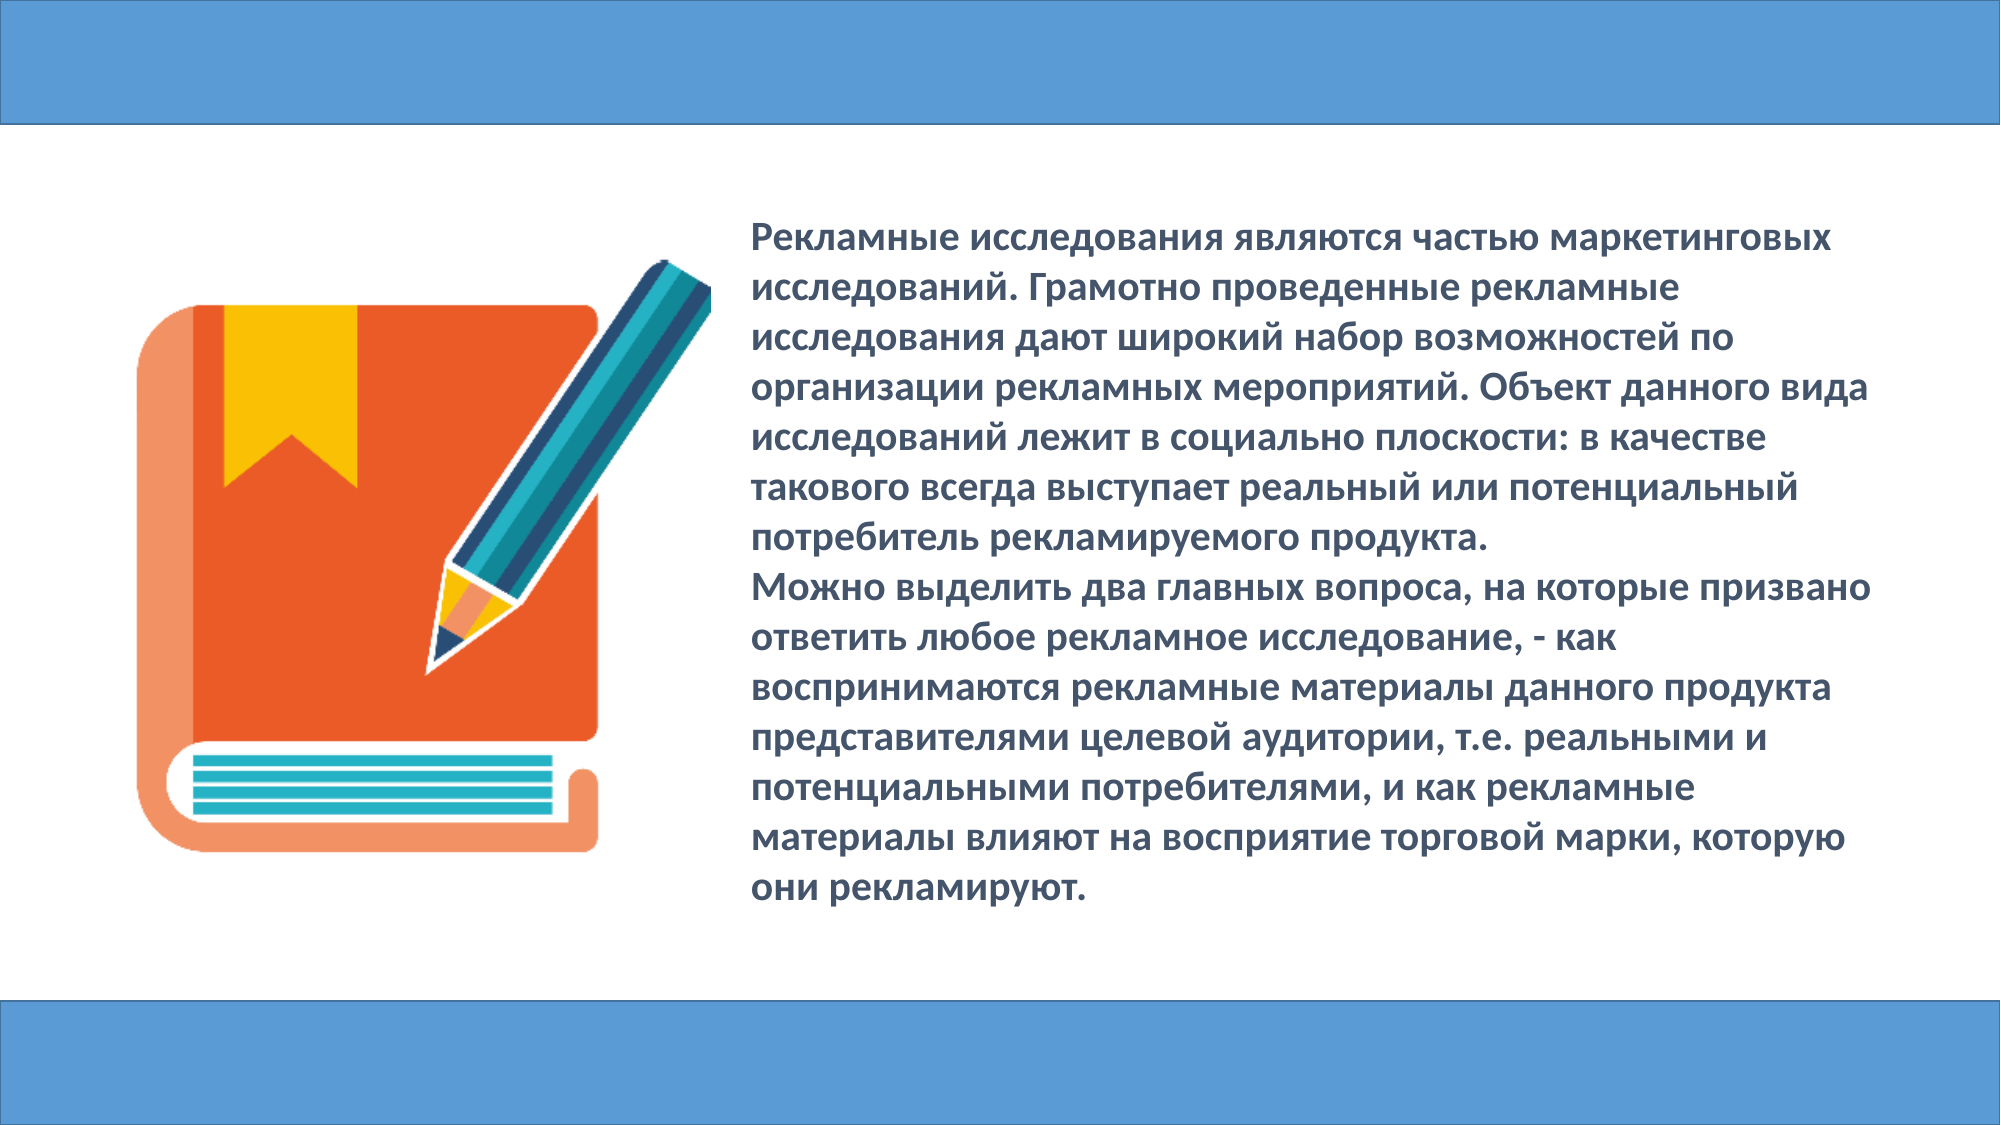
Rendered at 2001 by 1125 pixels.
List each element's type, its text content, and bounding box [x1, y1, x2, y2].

text_box Рекламные исследования являются частью маркетинговых исследований. Грамотно проведенные рекламные исследования дают широкий набор возможностей по организации рекламных мероприятий. Объект данного вида исследований лежит в социально плоскости: в качестве такового всегда выступает реальный или потенциальный потребитель рекламируемого продукта. Можно выделить два главных вопроса, на которые призвано ответить любое рекламное исследование, - как воспринимаются рекламные материалы данного продукта представителями целевой аудитории, т.е. реальными и потенциальными потребителями, и как рекламные материалы влияют на восприятие торговой марки, которую они рекламируют. [736, 201, 1910, 917]
text_box [0, 1000, 2000, 1125]
picture [48, 245, 711, 879]
text_box [0, 0, 2000, 125]
